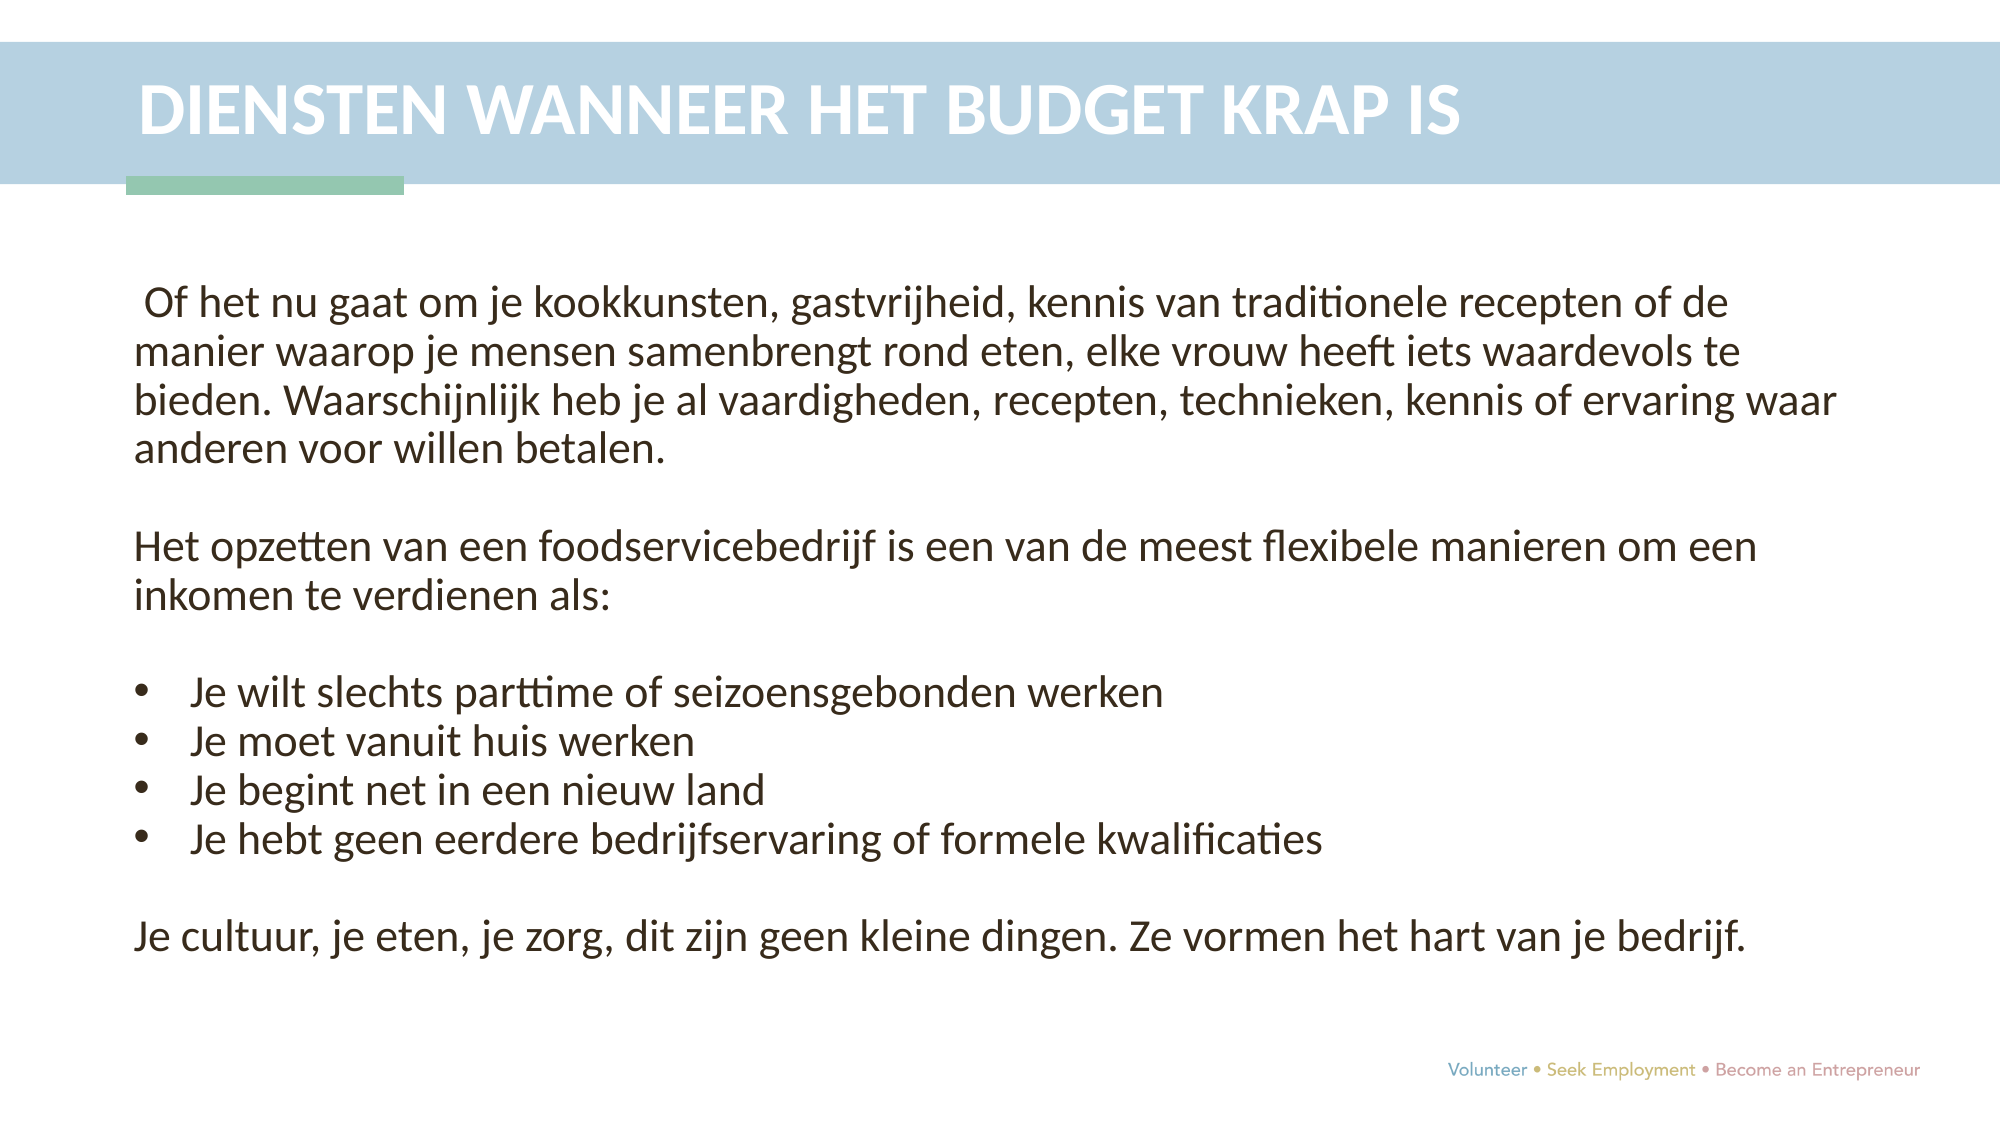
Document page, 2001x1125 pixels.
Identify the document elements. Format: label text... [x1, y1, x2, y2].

picture [1418, 1046, 1971, 1103]
list DIENSTEN WANNEER HET BUDGET KRAP IS [123, 51, 1913, 170]
list Of het nu gaat om je kookkunsten, gastvrijheid, kennis van traditionele recepten of de manier waarop je mensen samenbrengt rond eten, elke vrouw heeft iets waardevols te bieden. Waarschijnlijk heb je al vaardigheden, recepten, technieken, kennis of ervaring waar anderen voor willen betalen. Het opzetten van een foodservicebedrijf is een van de meest flexibele manieren om een inkomen te verdienen als: Je wilt slechts parttime of seizoensgebonden werken Je moet vanuit huis werken Je begint net in een nieuw land Je hebt geen eerdere bedrijfservaring of formele kwalificaties Je cultuur, je eten, je zorg, dit zijn geen kleine dingen. Ze vormen het hart van je bedrijf. [118, 270, 1883, 1037]
